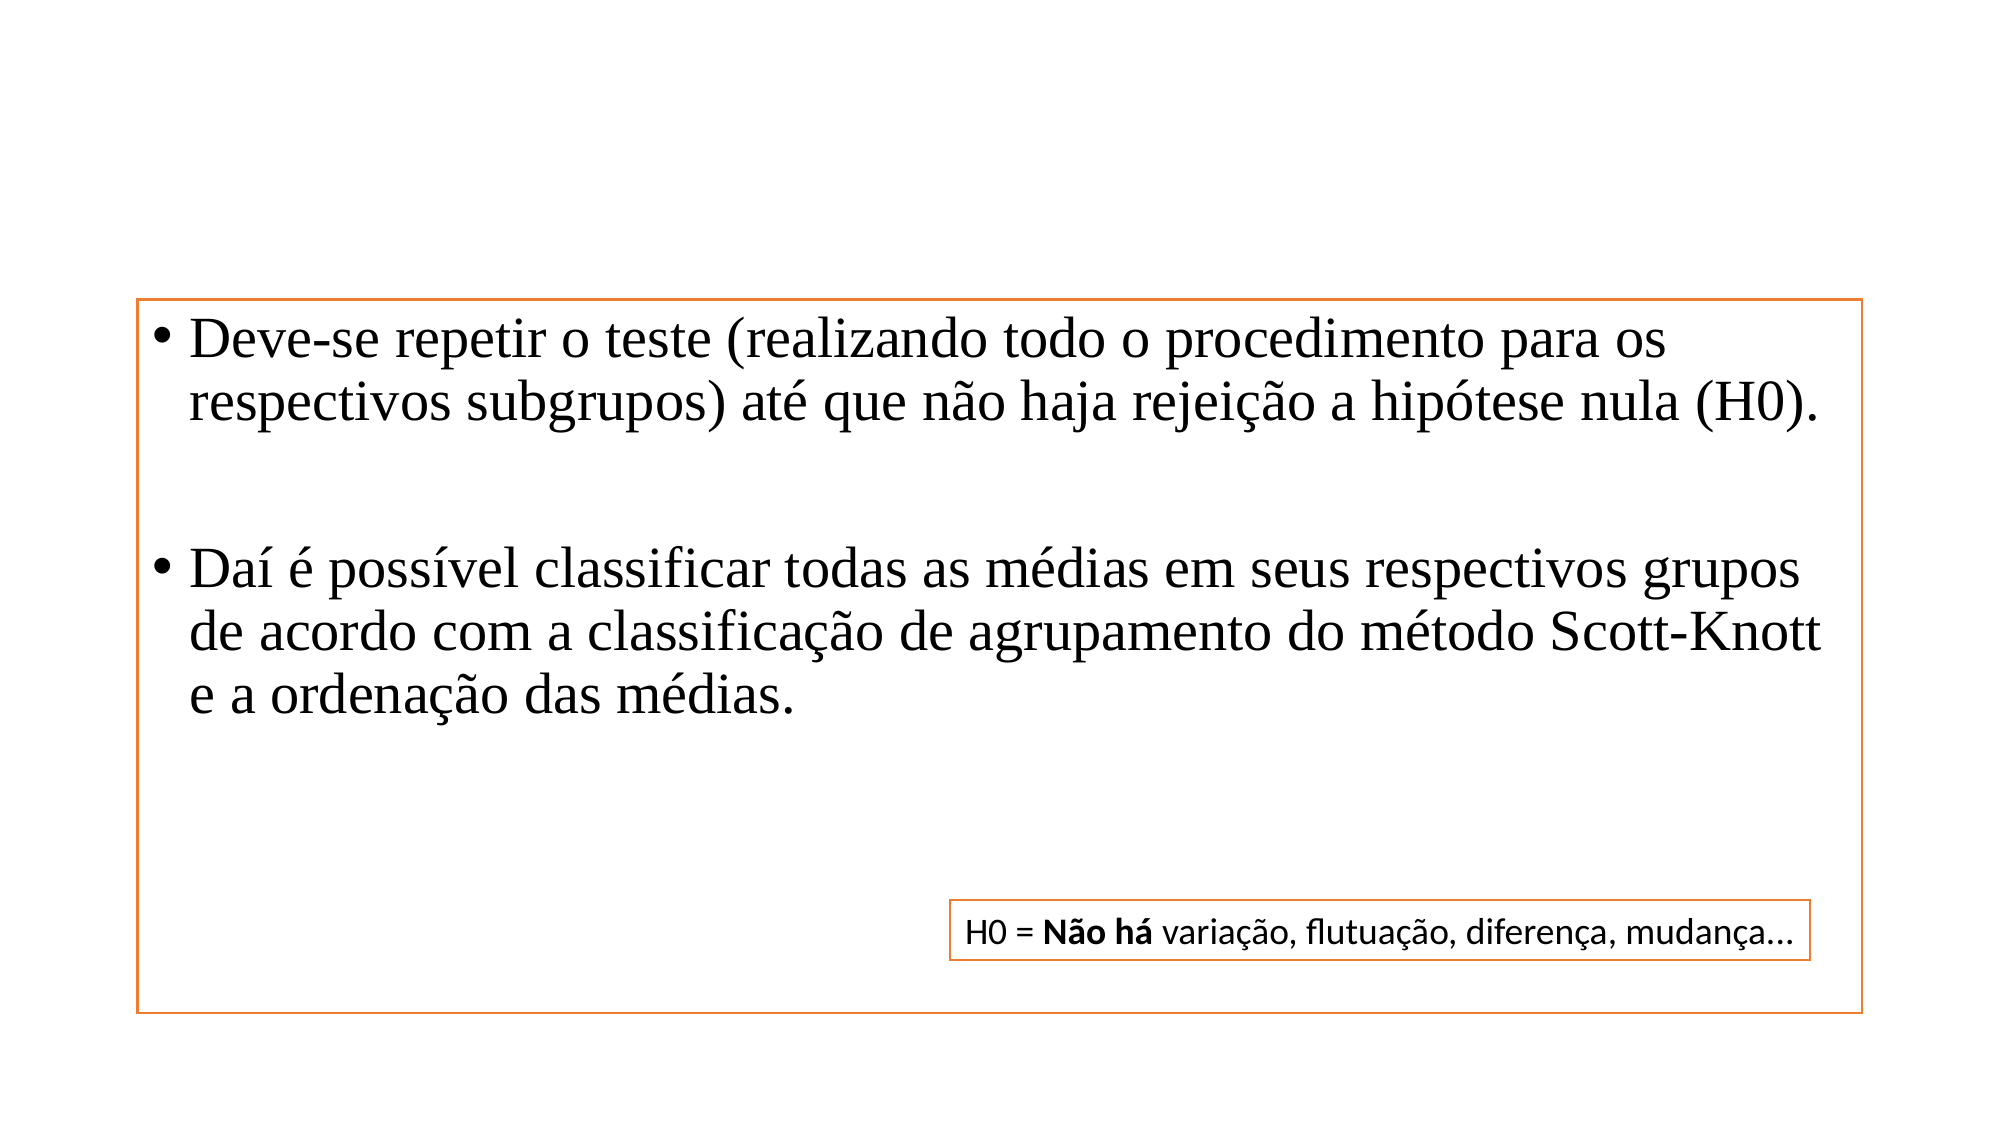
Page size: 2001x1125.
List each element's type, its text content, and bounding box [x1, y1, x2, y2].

text_box H0 = Não há variação, flutuação, diferença, mudança... [949, 899, 1811, 961]
list Deve-se repetir o teste (realizando todo o procedimento para os respectivos subgrupos) até que não haja rejeição a hipótese nula (H0). Daí é possível classificar todas as médias em seus respectivos grupos de acordo com a classificação de agrupamento do método Scott-Knott e a ordenação das médias. [137, 299, 1863, 1014]
